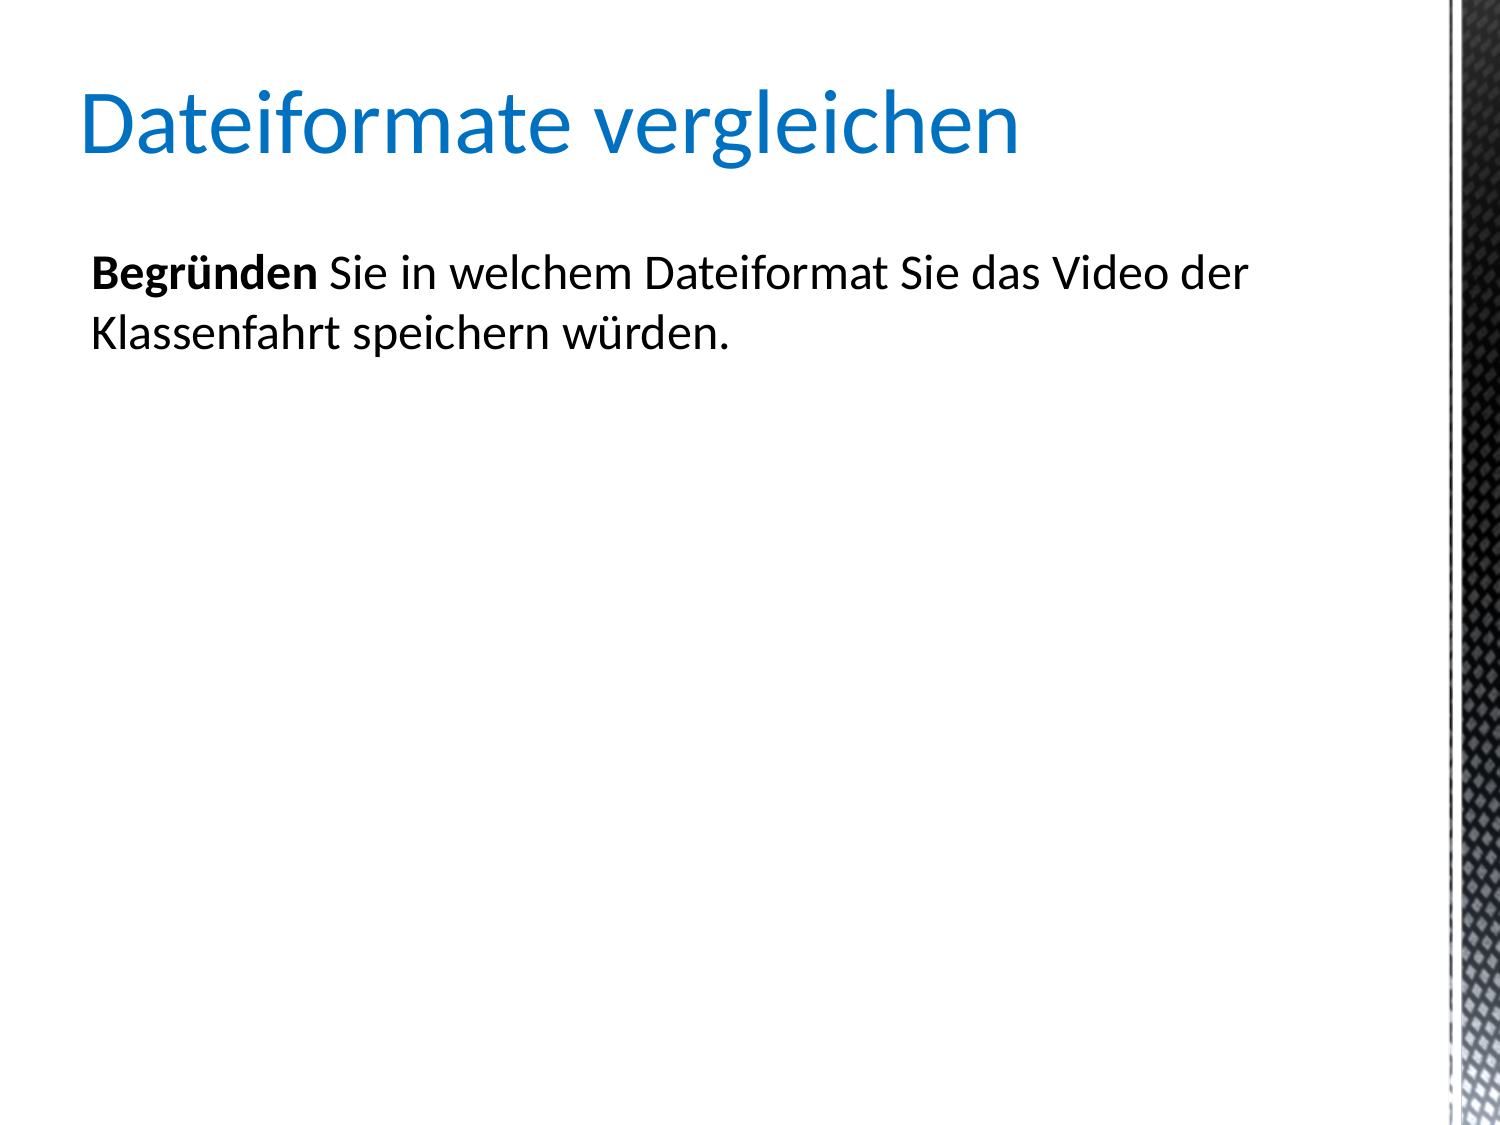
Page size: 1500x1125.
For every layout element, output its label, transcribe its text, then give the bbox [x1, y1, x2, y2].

text_box Begründen Sie in welchem Dateiformat Sie das Video der Klassenfahrt speichern würden. [76, 231, 1376, 367]
text_box Dateiformate vergleichen [64, 54, 1412, 180]
picture [1447, 0, 1500, 1125]
